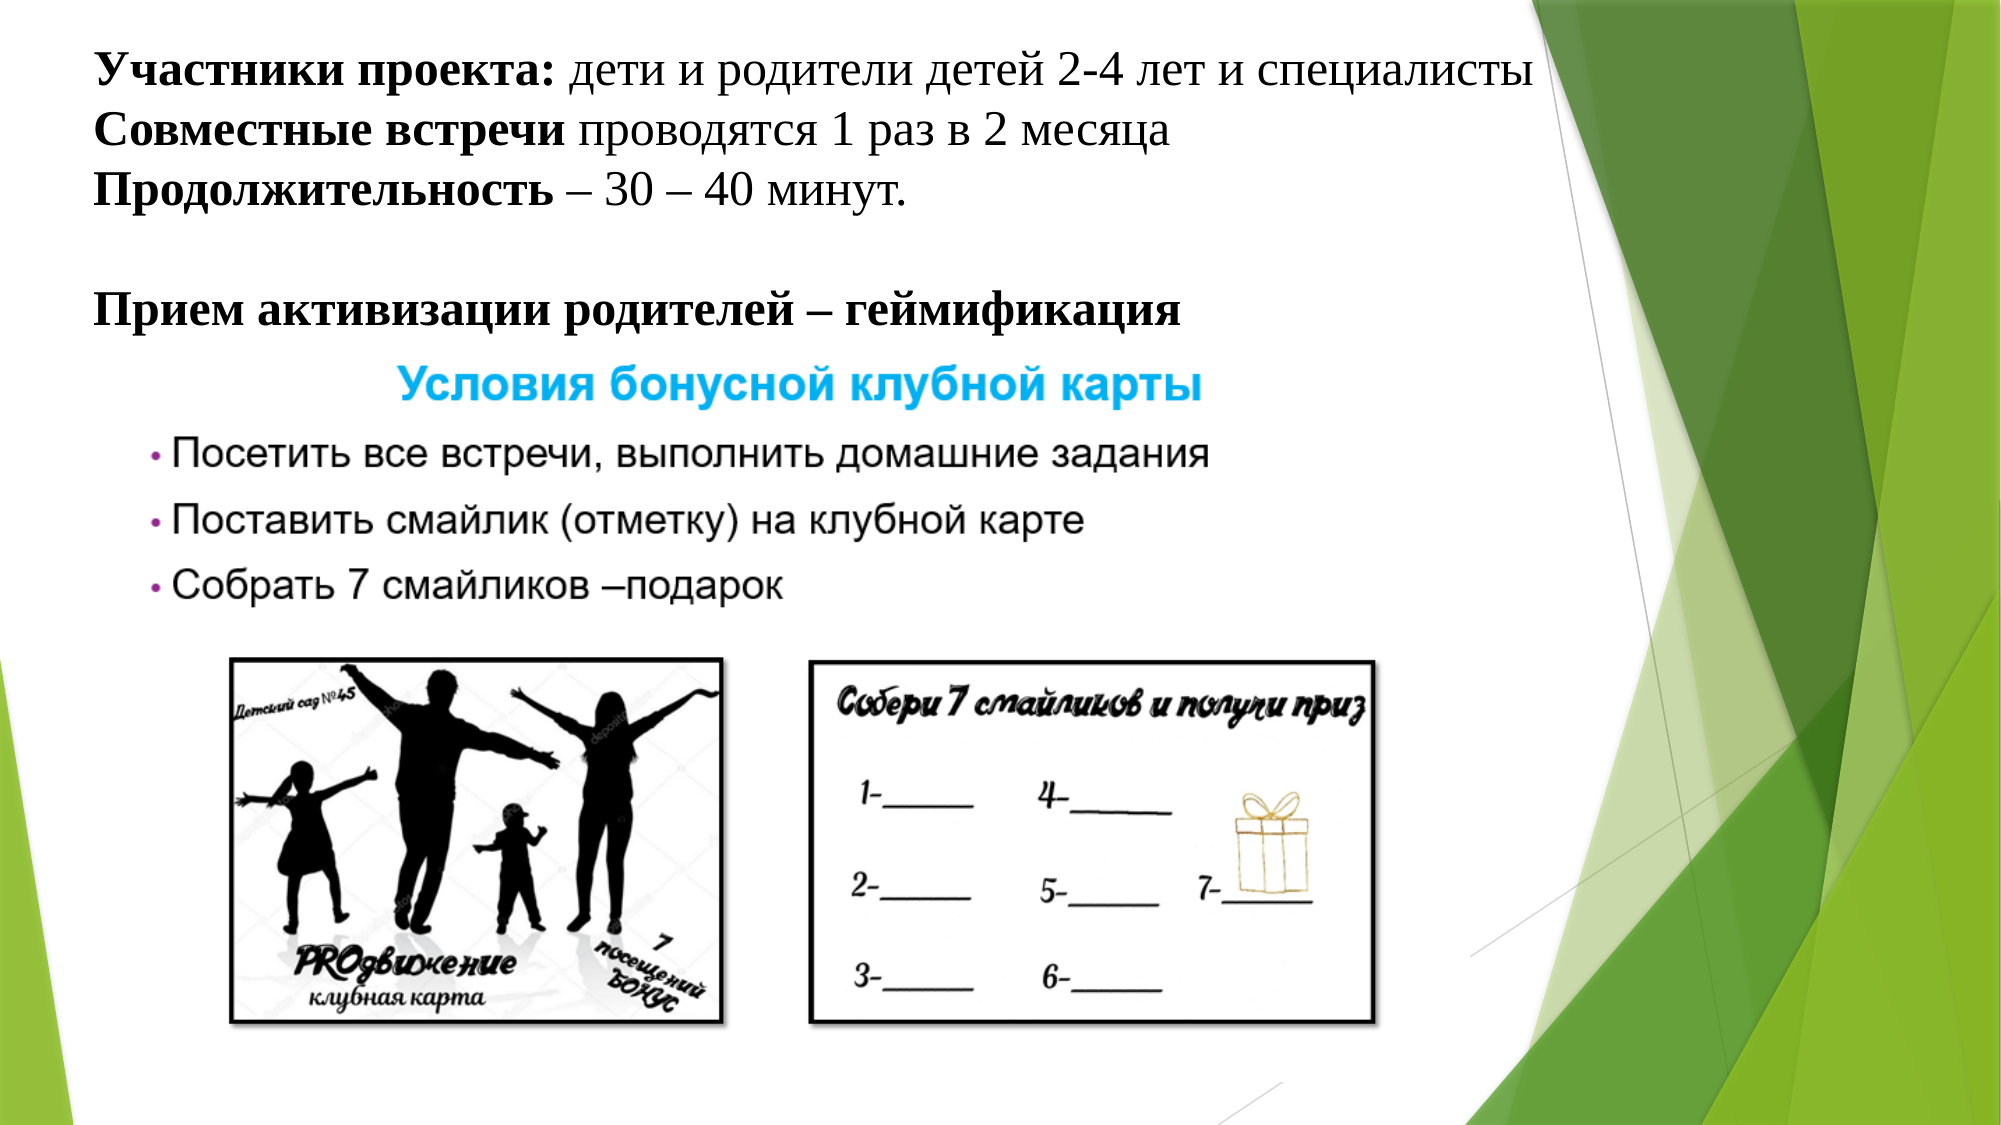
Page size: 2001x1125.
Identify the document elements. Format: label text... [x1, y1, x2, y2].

list Участники проекта: дети и родители детей 2-4 лет и специалисты Совместные встречи проводятся 1 раз в 2 месяца Продолжительность – 30 – 40 минут. Прием активизации родителей – геймификация [78, 28, 1625, 989]
picture [104, 352, 1471, 1082]
